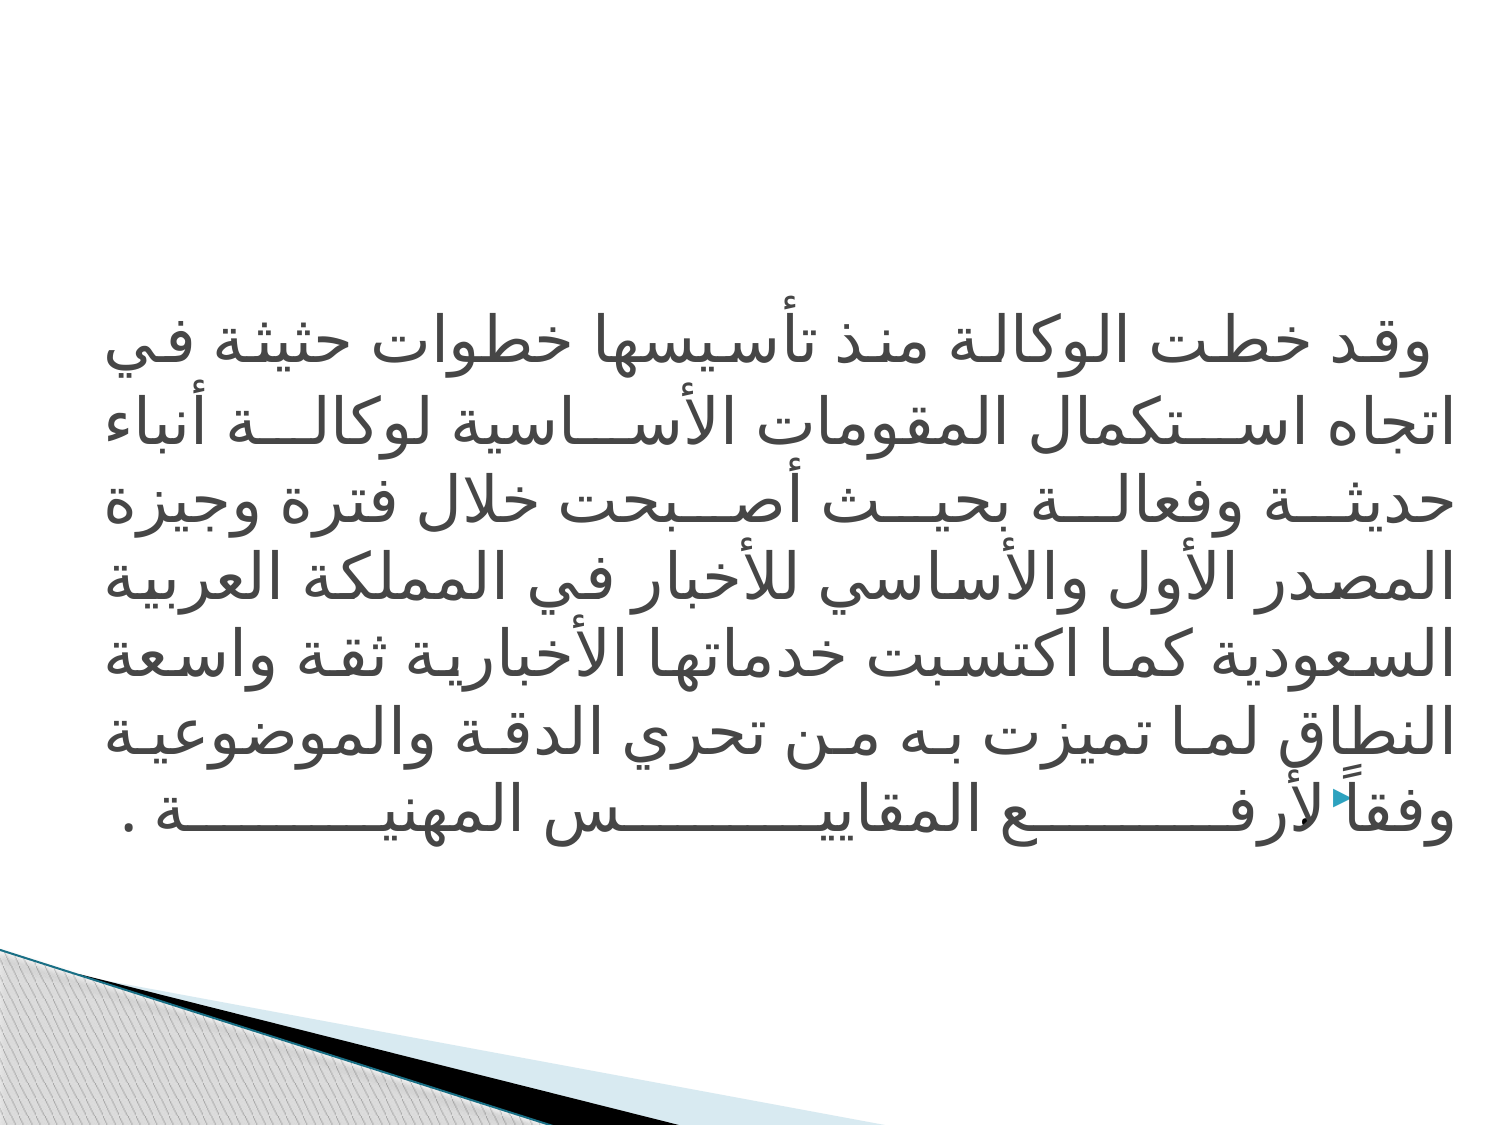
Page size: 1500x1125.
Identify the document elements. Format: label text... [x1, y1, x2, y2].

list . [75, 609, 88, 986]
title وقد خطت الوكالة منذ تأسيسها خطوات حثيثة في اتجاه استكمال المقومات الأساسية لوكالة أنباء حديثة وفعالة بحيث أصبحت خلال فترة وجيزة المصدر الأول والأساسي للأخبار في المملكة العربية السعودية كما اكتسبت خدماتها الأخبارية ثقة واسعة النطاق لما تميزت به من تحري الدقة والموضوعية وفقاً لأرفع المقاييس المهنية . [88, 54, 1473, 1035]
